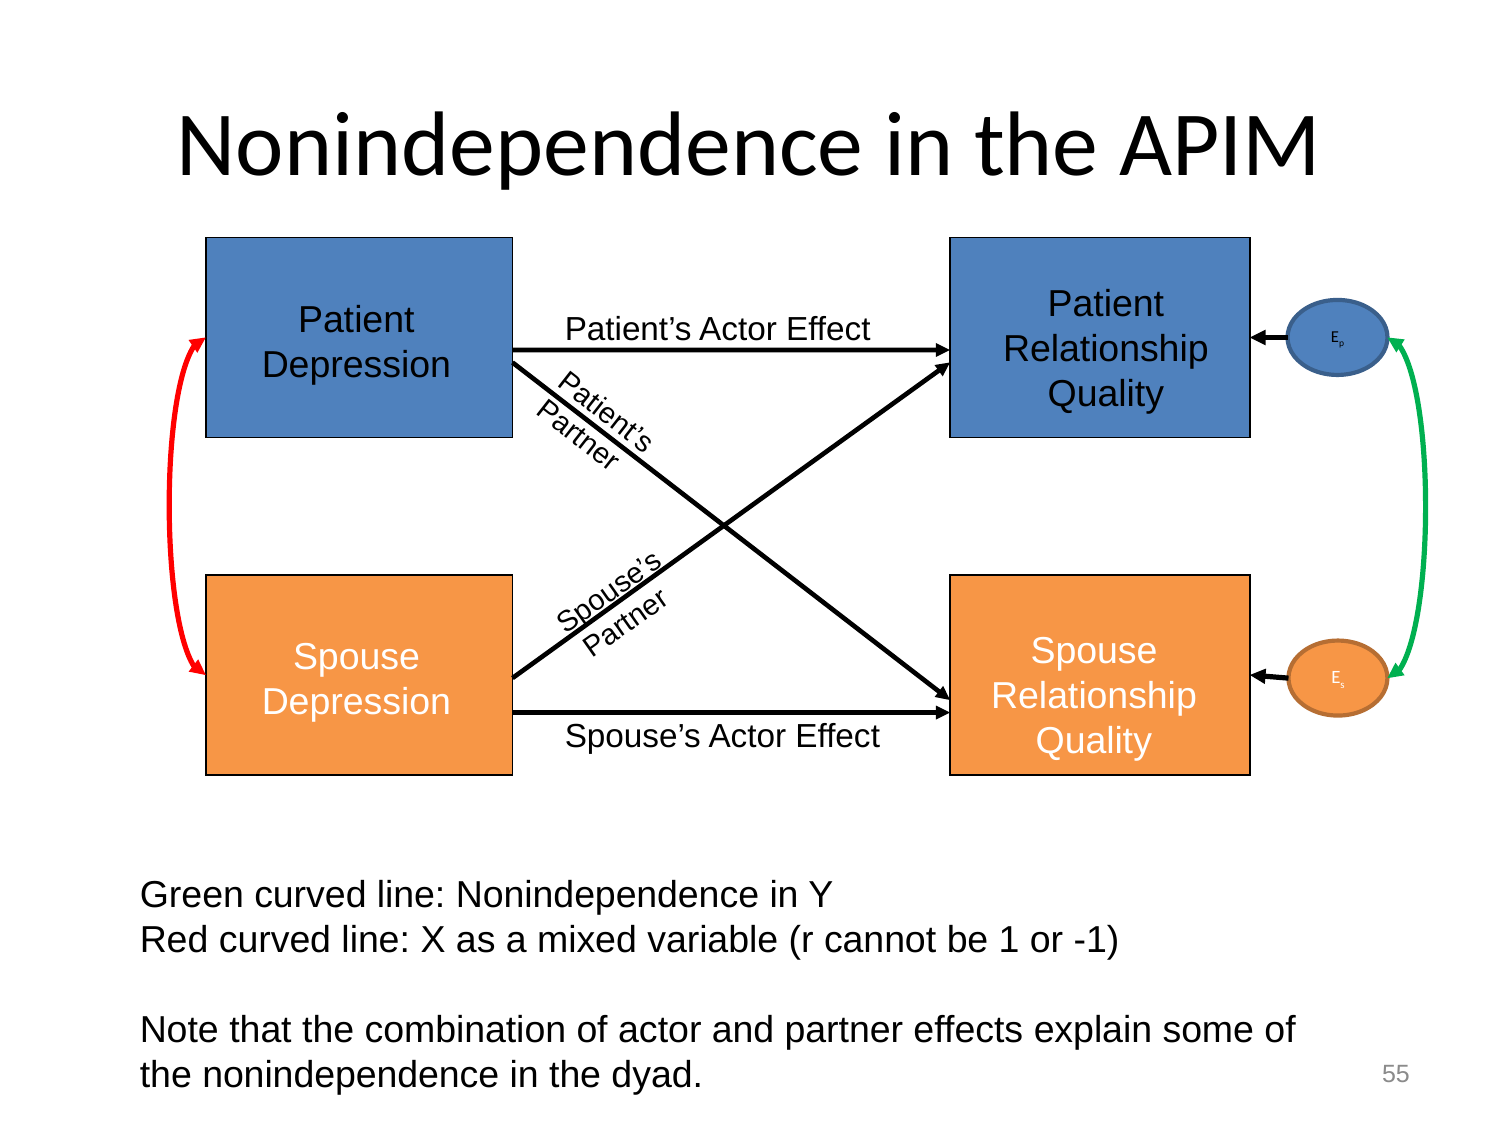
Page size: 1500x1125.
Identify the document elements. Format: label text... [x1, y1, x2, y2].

text_box Green curved line: Nonindependence in Y Red curved line: X as a mixed variable (r cannot be 1 or -1) Note that the combination of actor and partner effects explain some of the nonindependence in the dyad. [124, 862, 1338, 1103]
text_box Spouse Relationship Quality [962, 618, 1226, 827]
text_box Patient Depression [224, 287, 488, 393]
text_box [205, 575, 513, 775]
text_box [949, 575, 1250, 775]
text_box Patient Relationship Quality [974, 272, 1238, 422]
text_box Spouse’s Actor Effect [549, 706, 950, 762]
text_box [949, 237, 1250, 438]
text_box [698, 362, 950, 545]
text_box Patient’s Partner [514, 347, 693, 513]
text_box [888, 343, 950, 357]
title Nonindependence in the APIM [75, 45, 1425, 233]
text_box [205, 337, 209, 676]
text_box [1249, 674, 1289, 679]
text_box [205, 237, 513, 438]
text_box Es [1286, 638, 1389, 718]
slide_number 55 [1074, 1042, 1425, 1103]
text_box Ep [1285, 297, 1390, 378]
text_box Spouse’s Partner [512, 512, 724, 697]
text_box [724, 526, 950, 700]
text_box Spouse Depression [224, 624, 488, 730]
text_box Patient’s Actor Effect [549, 299, 888, 355]
